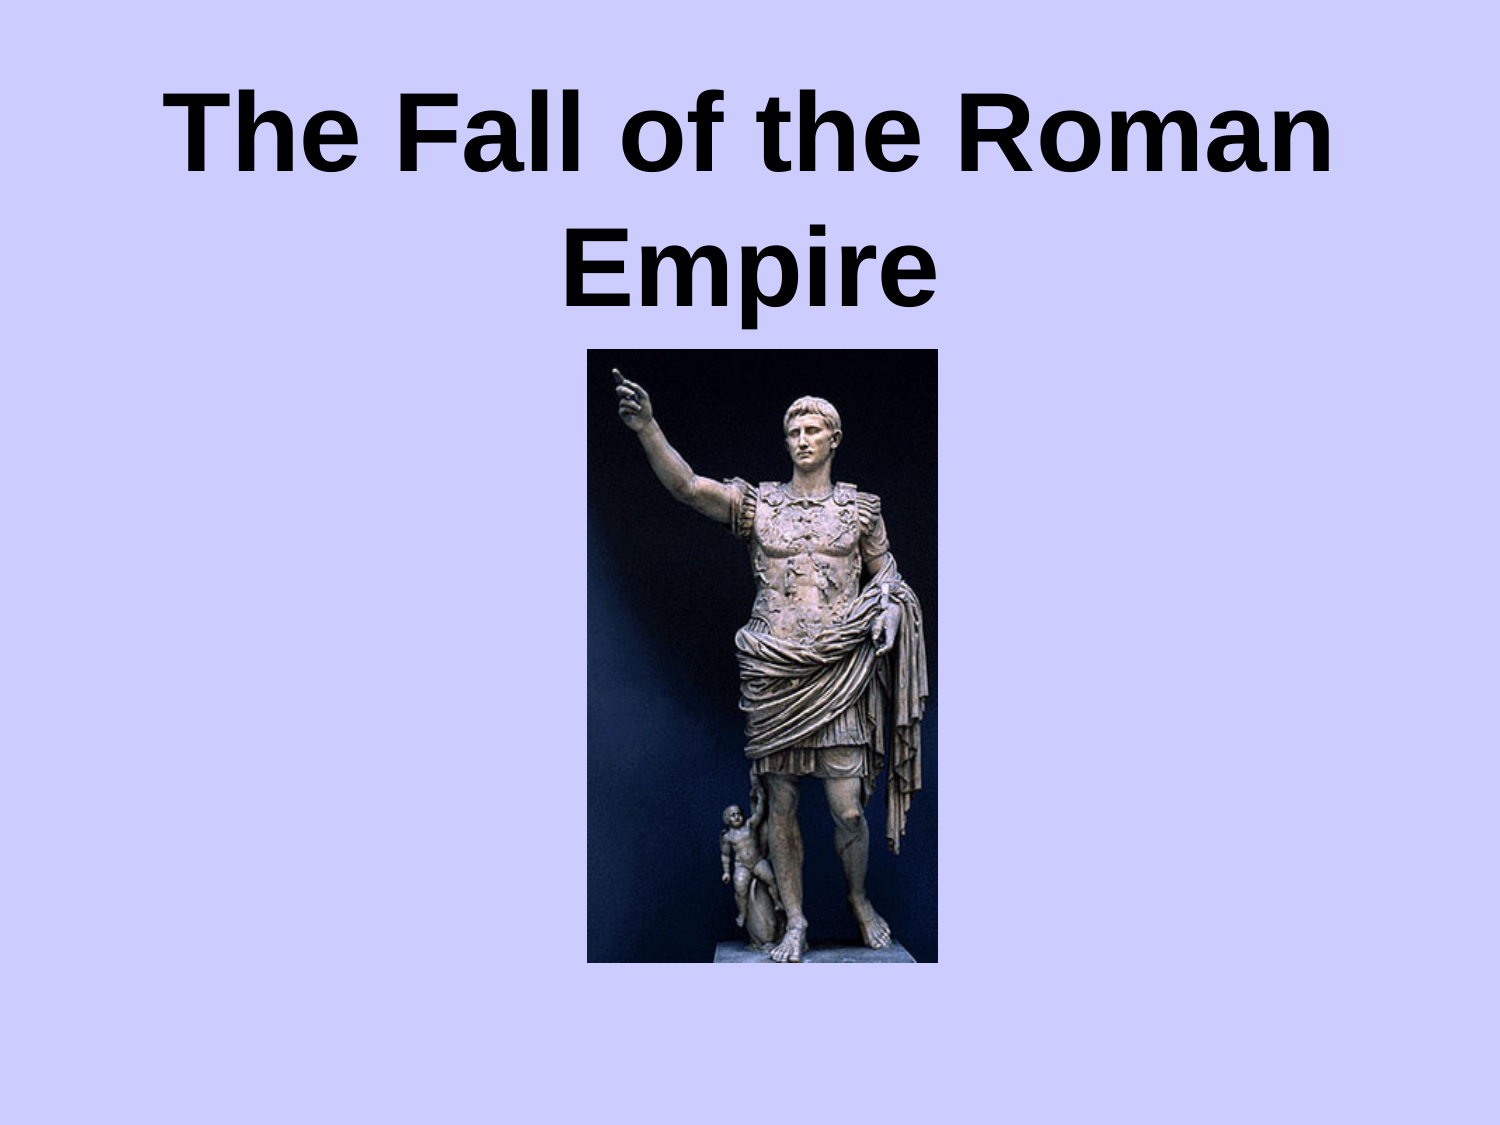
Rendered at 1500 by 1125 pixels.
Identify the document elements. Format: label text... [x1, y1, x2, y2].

title The Fall of the Roman Empire [112, 99, 1388, 288]
text_box [324, 288, 1200, 485]
picture [587, 349, 938, 963]
